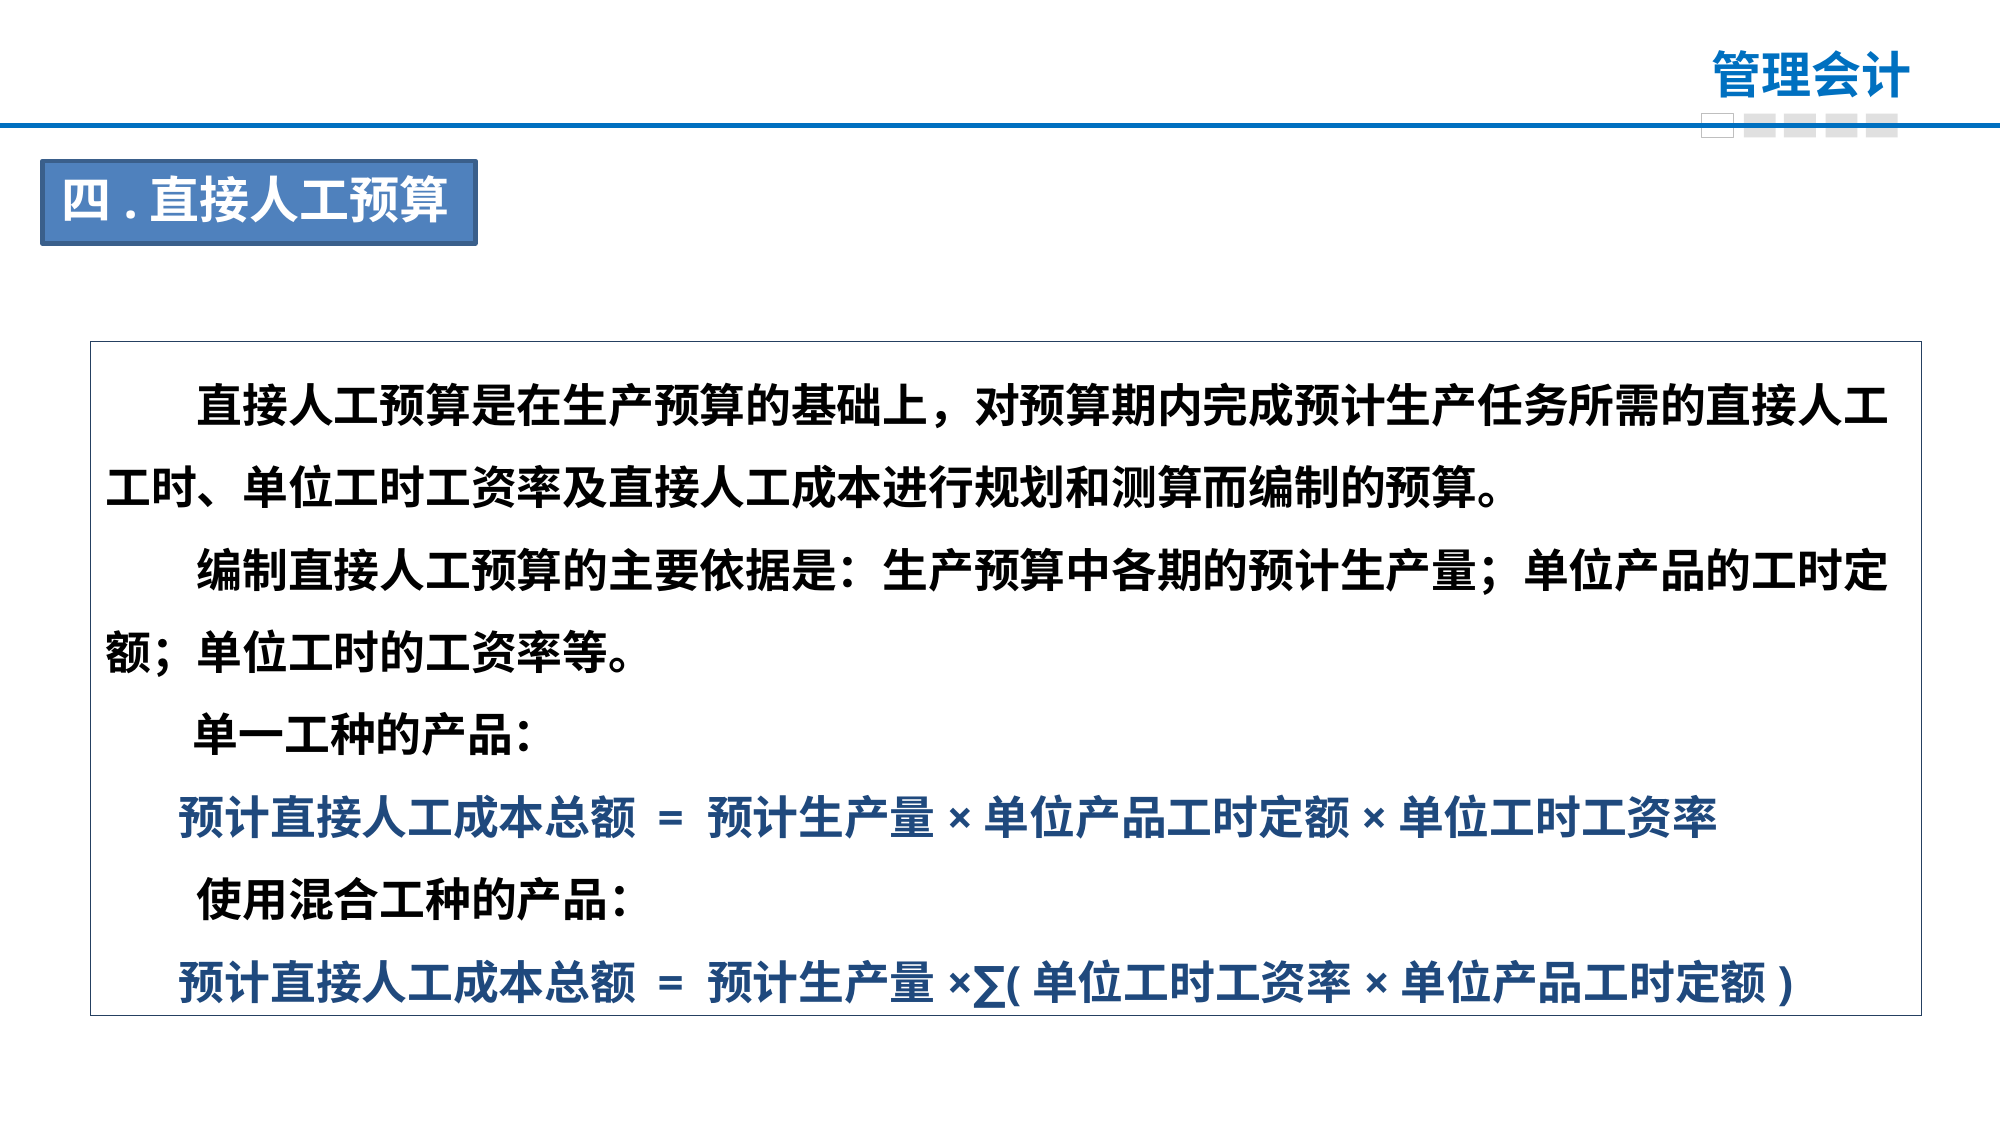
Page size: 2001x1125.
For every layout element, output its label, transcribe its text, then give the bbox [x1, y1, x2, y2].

text_box 直接人工预算是在生产预算的基础上，对预算期内完成预计生产任务所需的直接人工工时、单位工时工资率及直接人工成本进行规划和测算而编制的预算。 编制直接人工预算的主要依据是：生产预算中各期的预计生产量；单位产品的工时定额；单位工时的工资率等。 单一工种的产品： 预计直接人工成本总额 = 预计生产量×单位产品工时定额×单位工时工资率 使用混合工种的产品： 预计直接人工成本总额 = 预计生产量×∑(单位工时工资率×单位产品工时定额) [90, 341, 1922, 1016]
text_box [42, 160, 476, 244]
